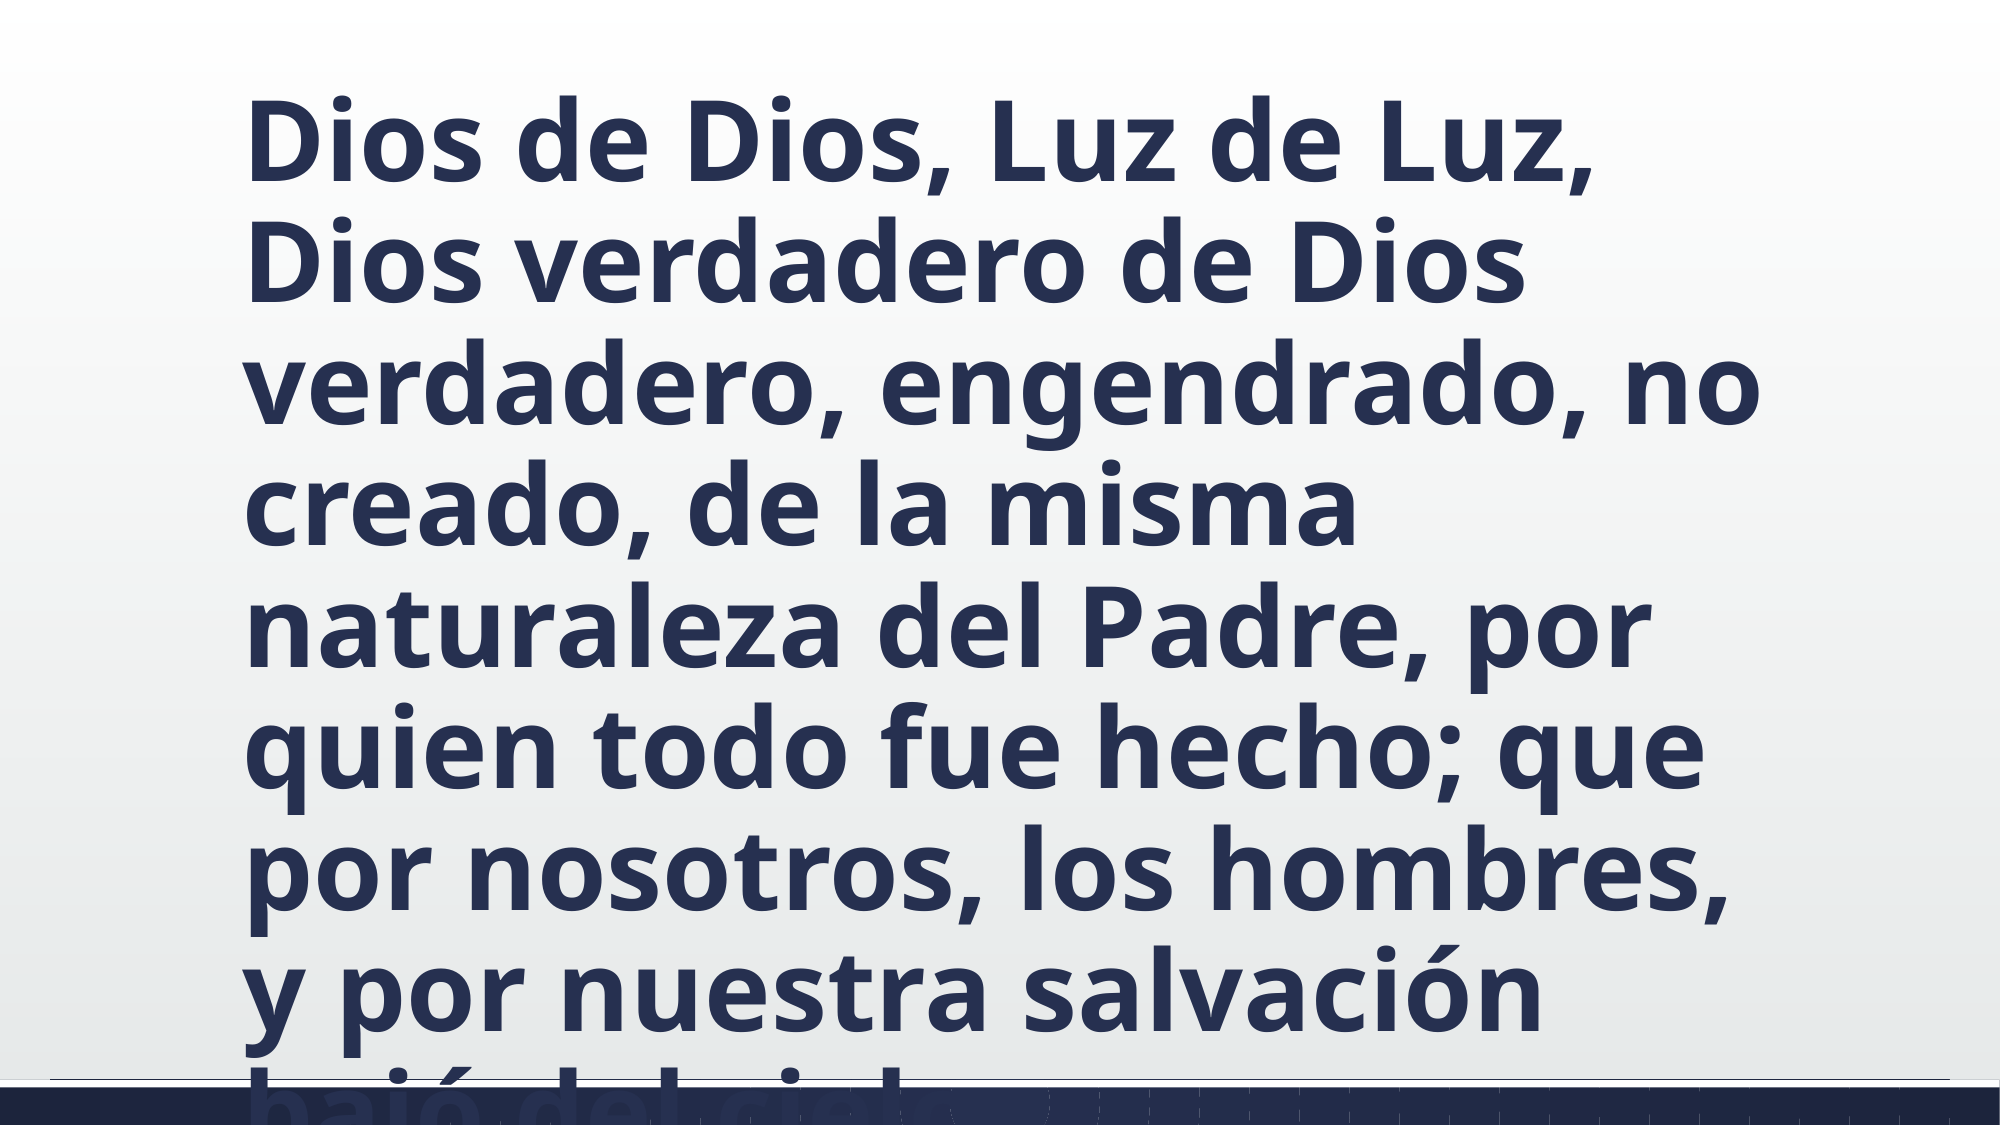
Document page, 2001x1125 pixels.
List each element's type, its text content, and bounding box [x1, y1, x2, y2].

list Dios de Dios, Luz de Luz, Dios verdadero de Dios verdadero, engendrado, no creado, de la misma naturaleza del Padre, por quien todo fue hecho; que por nosotros, los hombres, y por nuestra salvación bajó del cielo, [219, 76, 1780, 990]
